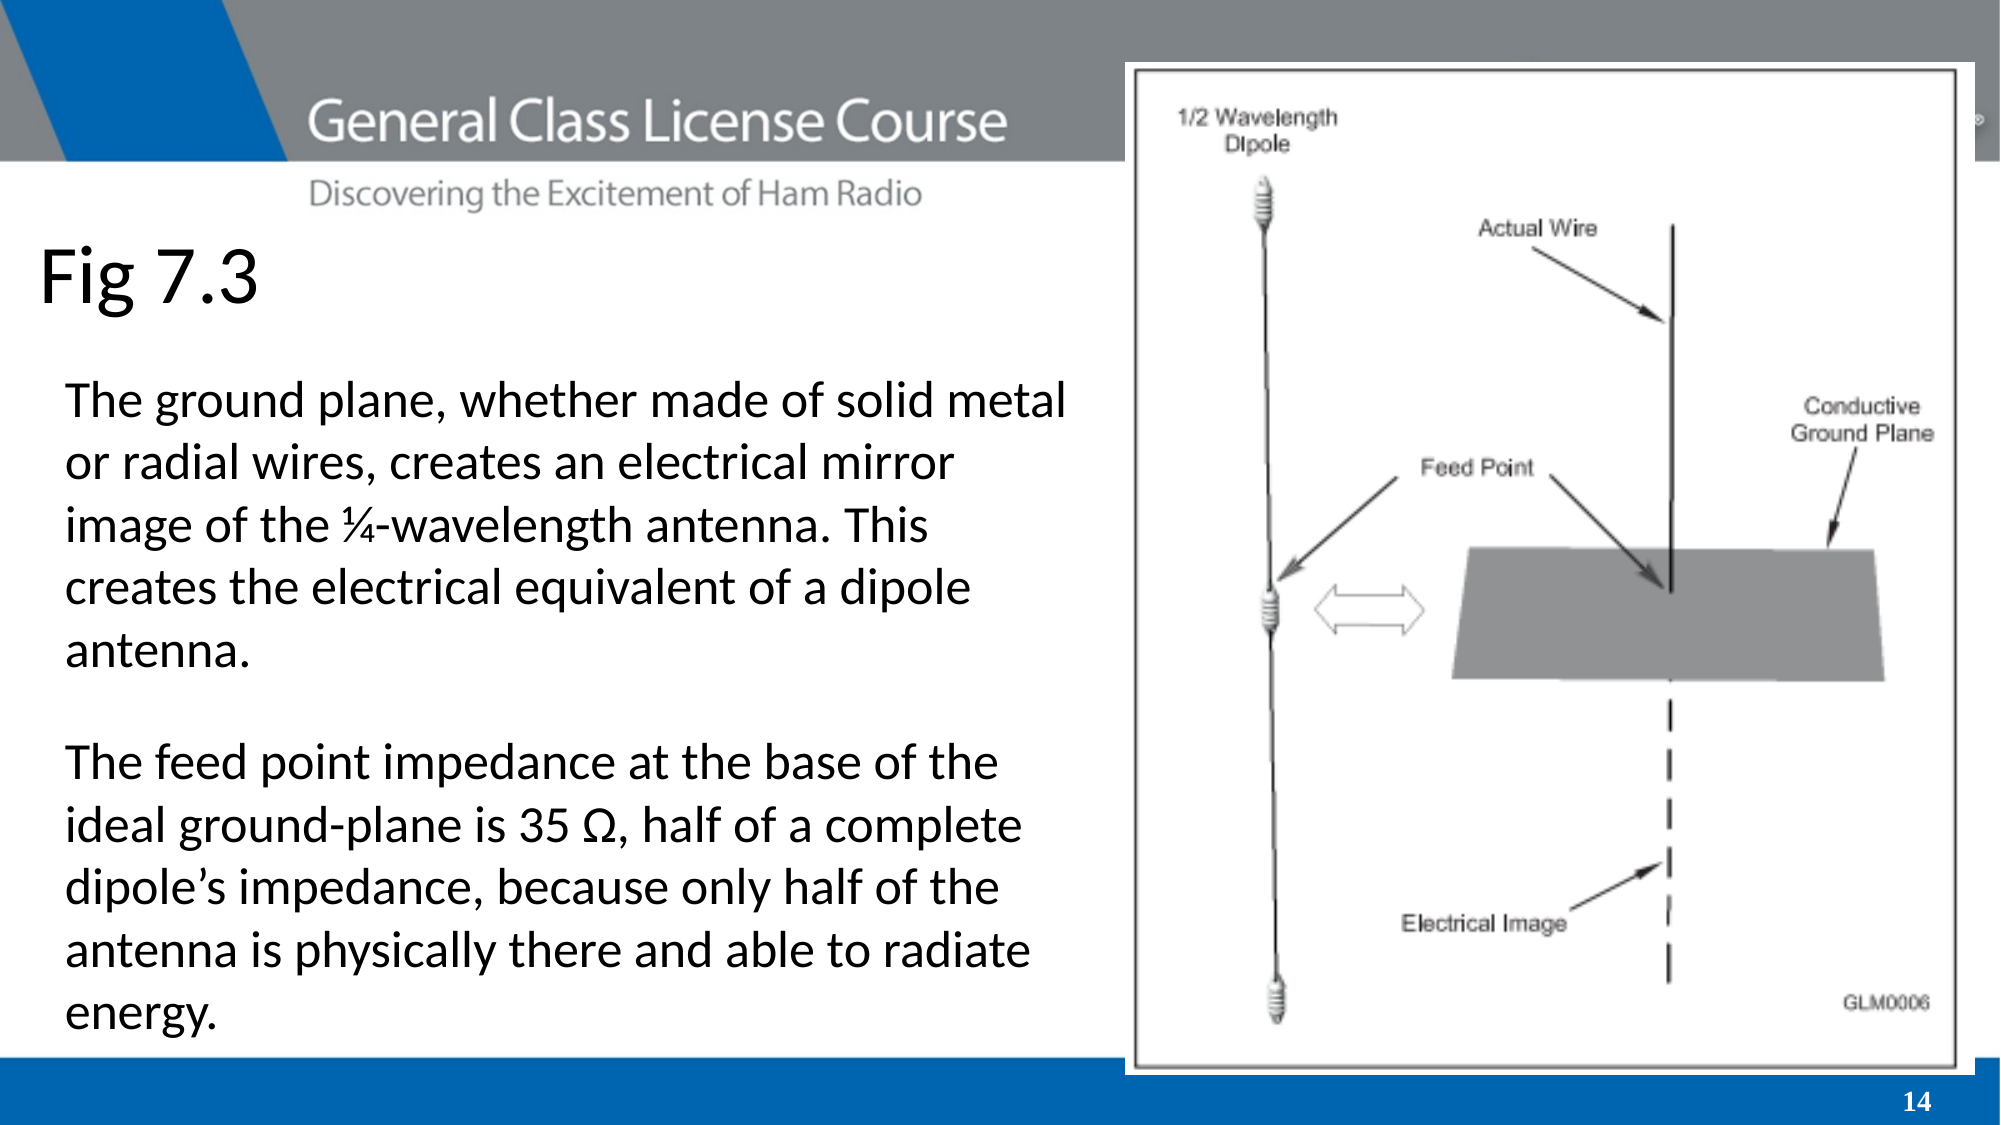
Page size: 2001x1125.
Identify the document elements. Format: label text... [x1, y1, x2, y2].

text_box The ground plane, whether made of solid metal or radial wires, creates an electrical mirror image of the 1⁄4-wavelength antenna. This creates the electrical equivalent of a dipole antenna. The feed point impedance at the base of the ideal ground-plane is 35 Ω, half of a complete dipole’s impedance, because only half of the antenna is physically there and able to radiate energy. [49, 357, 1088, 1048]
title Fig 7.3 [24, 212, 279, 356]
picture [0, 0, 2001, 1125]
